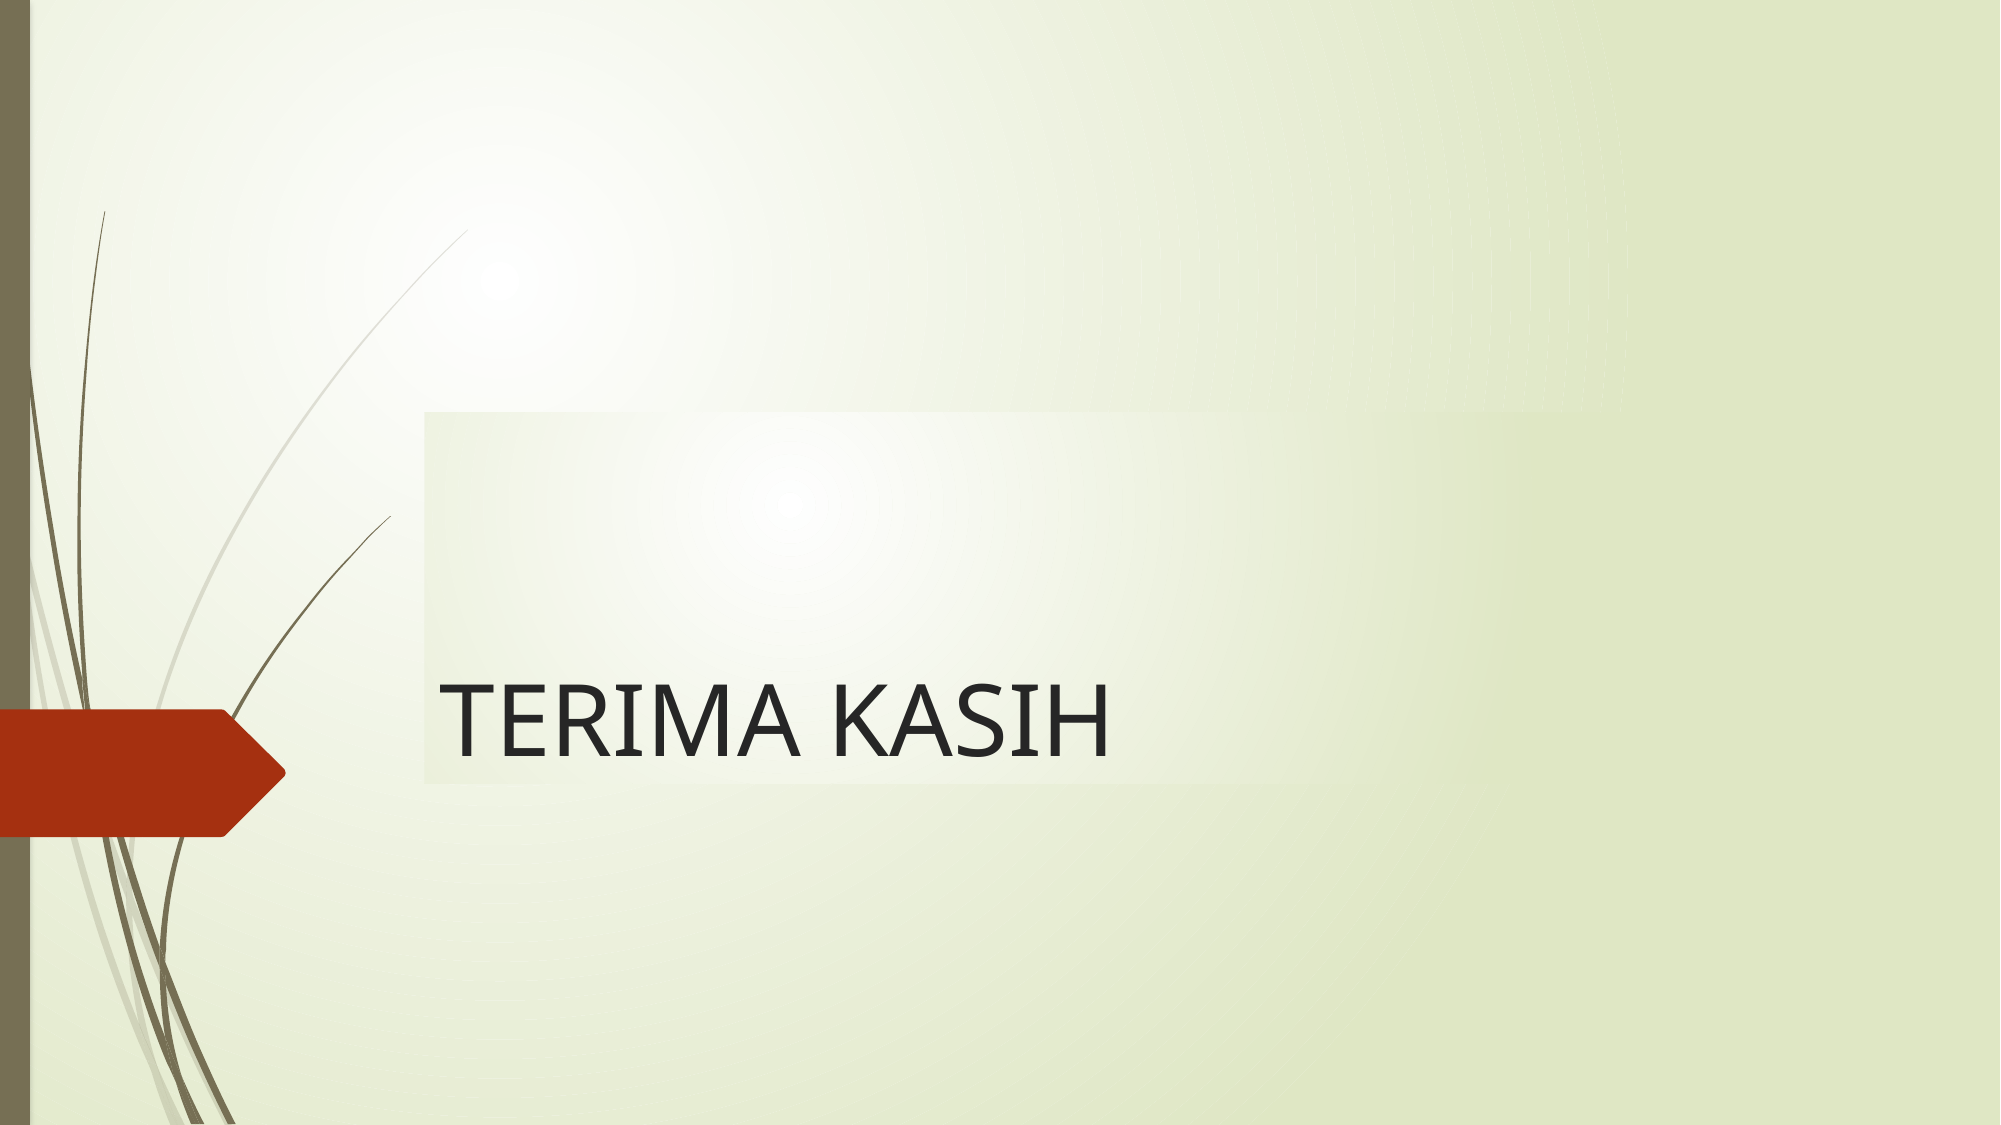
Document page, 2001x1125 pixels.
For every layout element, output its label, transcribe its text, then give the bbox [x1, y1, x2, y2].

title TERIMA KASIH [424, 412, 1888, 784]
